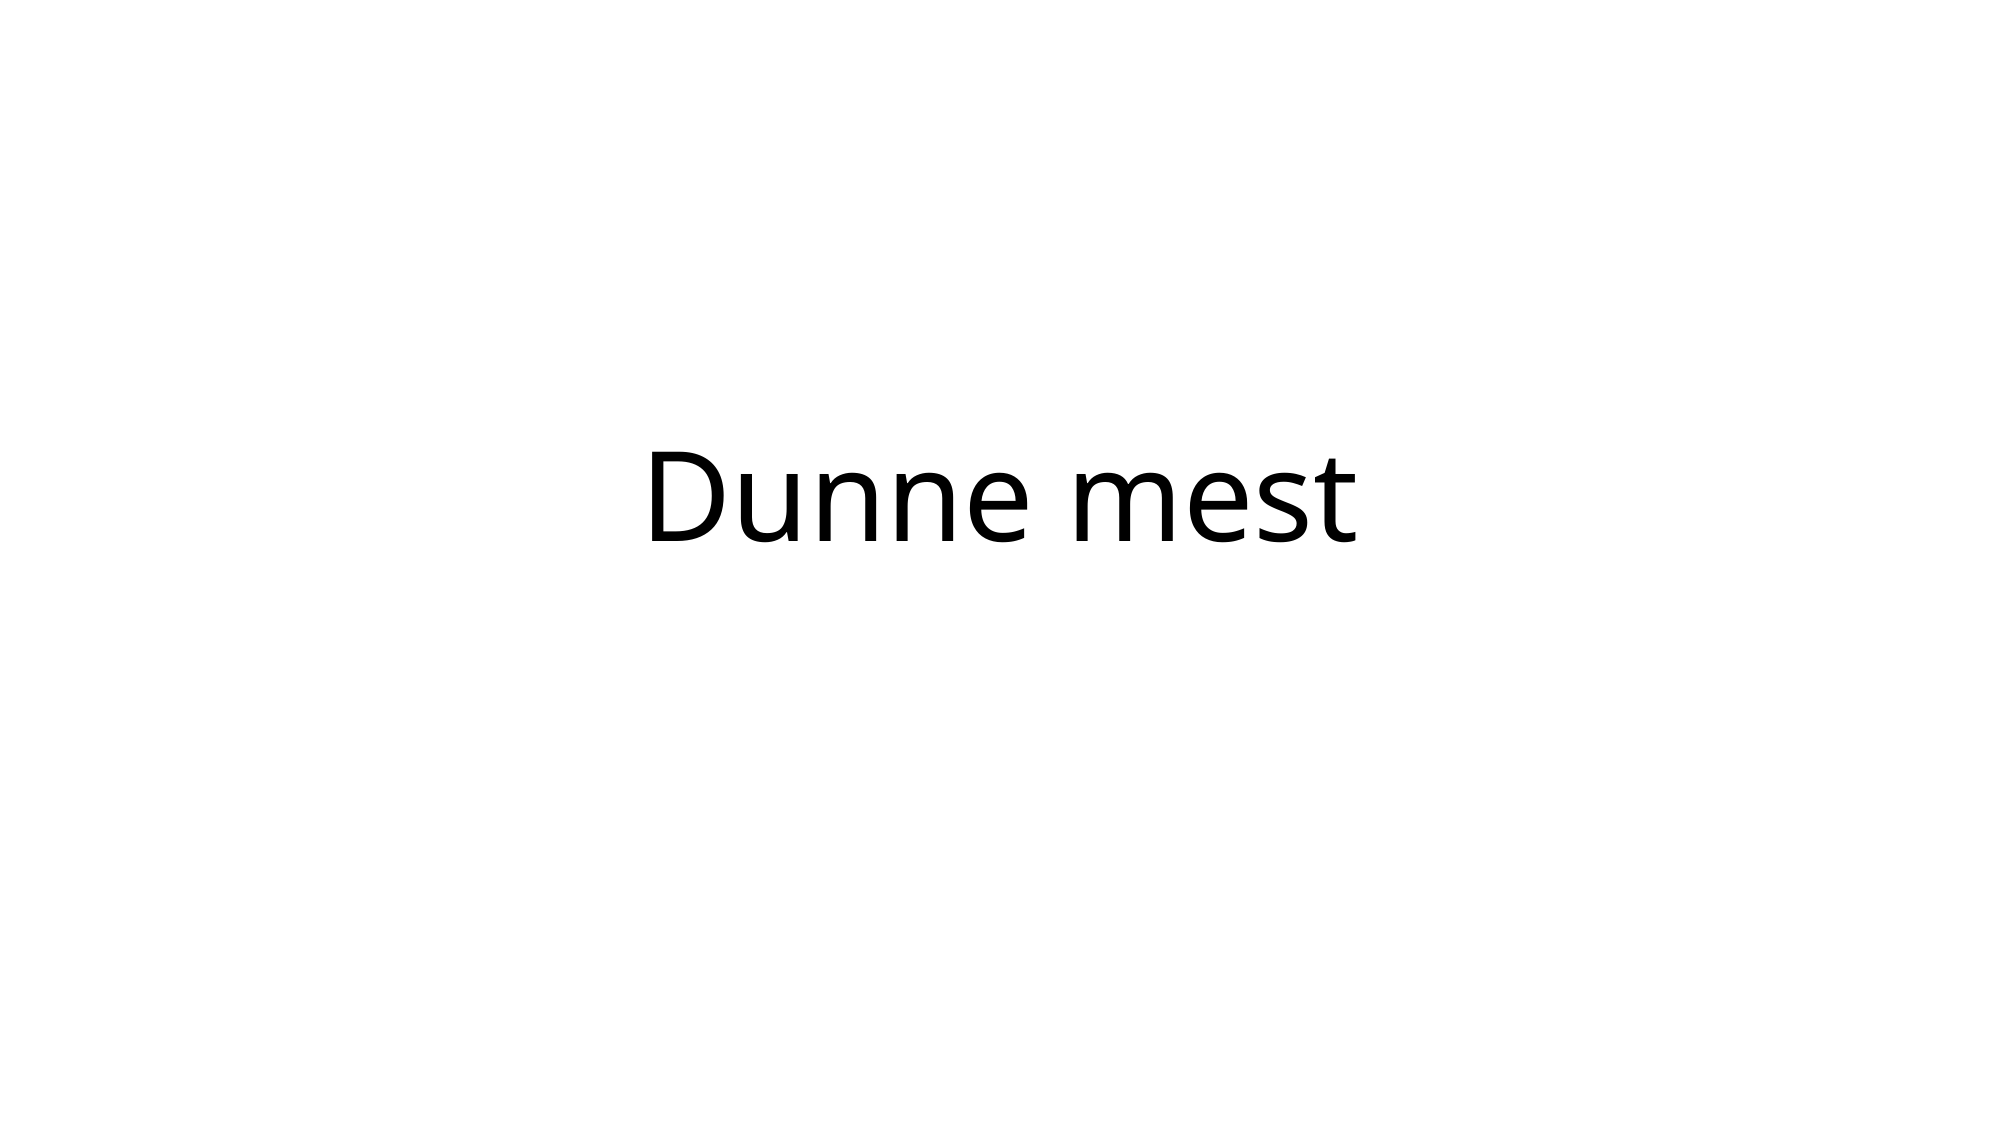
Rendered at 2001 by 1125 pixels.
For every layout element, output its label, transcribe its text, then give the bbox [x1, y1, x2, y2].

title Dunne mest [249, 184, 1750, 576]
